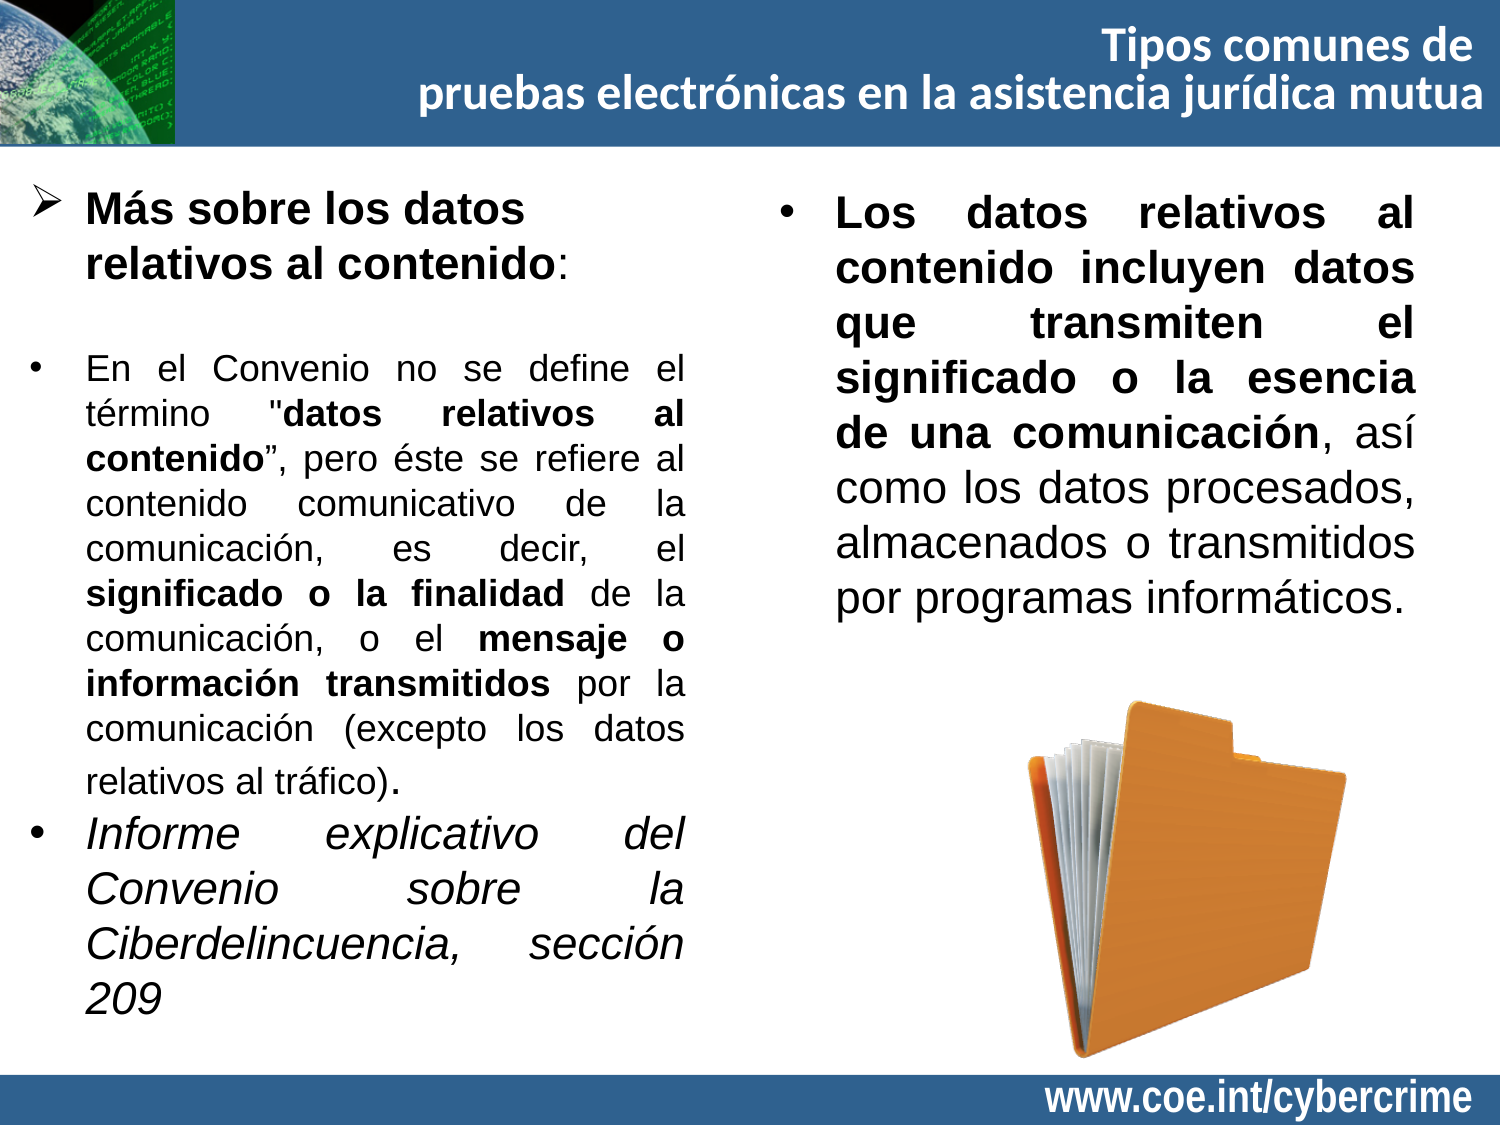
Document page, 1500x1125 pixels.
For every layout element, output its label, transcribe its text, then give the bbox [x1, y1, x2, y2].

picture [960, 679, 1469, 1065]
text_box Más sobre los datos relativos al contenido: En el Convenio no se define el término "datos relativos al contenido”, pero éste se refiere al contenido comunicativo de la comunicación, es decir, el significado o la finalidad de la comunicación, o el mensaje o información transmitidos por la comunicación (excepto los datos relativos al tráfico). Informe explicativo del Convenio sobre la Ciberdelincuencia, sección 209 [14, 171, 700, 1032]
text_box www.coe.int/cybercrime [1030, 1059, 1500, 1125]
picture [0, 0, 175, 144]
text_box [0, 1073, 1030, 1125]
text_box Tipos comunes de pruebas electrónicas en la asistencia jurídica mutua [177, 0, 1500, 149]
text_box Los datos relativos al contenido incluyen datos que transmiten el significado o la esencia de una comunicación, así como los datos procesados, almacenados o transmitidos por programas informáticos. [764, 175, 1431, 630]
